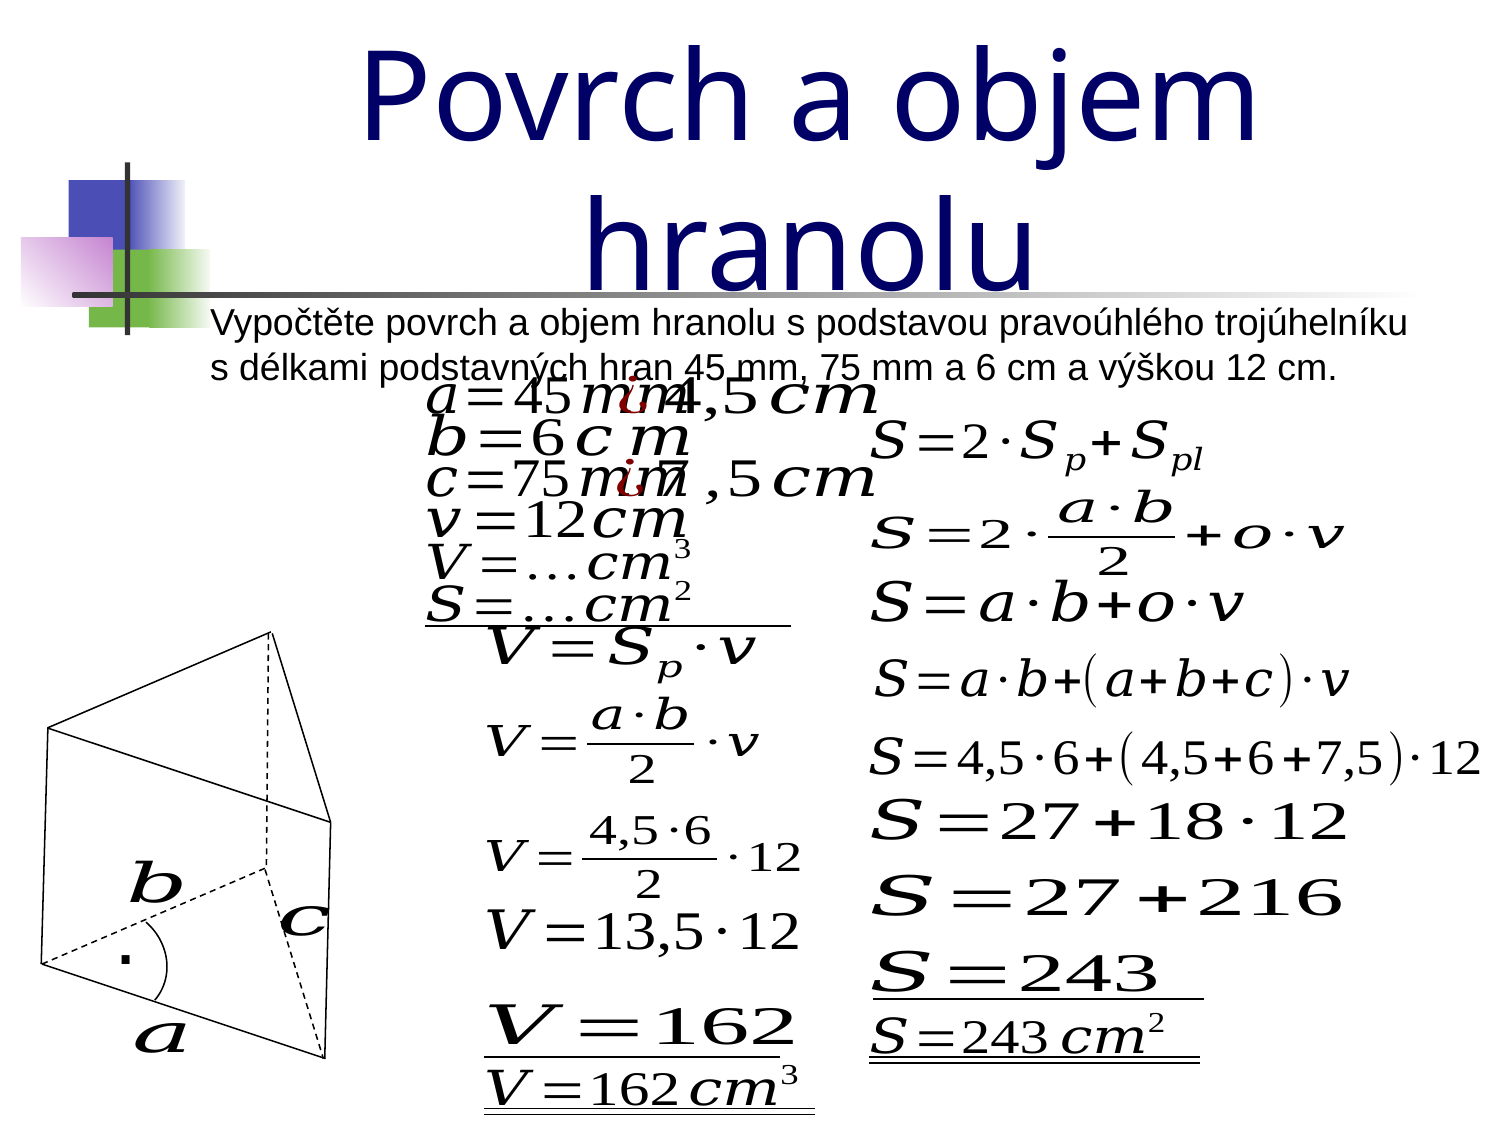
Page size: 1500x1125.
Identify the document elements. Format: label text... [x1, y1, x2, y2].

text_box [264, 869, 319, 1059]
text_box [272, 633, 331, 727]
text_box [54, 867, 261, 965]
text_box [274, 727, 331, 823]
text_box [324, 822, 331, 1059]
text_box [49, 727, 261, 823]
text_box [41, 727, 49, 965]
text_box Vypočtěte povrch a objem hranolu s podstavou pravoúhlého trojúhelníku s délkami podstavných hran 45 mm, 75 mm a 6 cm a výškou 12 cm. [195, 291, 1500, 396]
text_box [41, 973, 259, 1059]
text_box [47, 631, 271, 726]
text_box Povrch a objem hranolu [105, 45, 1500, 286]
